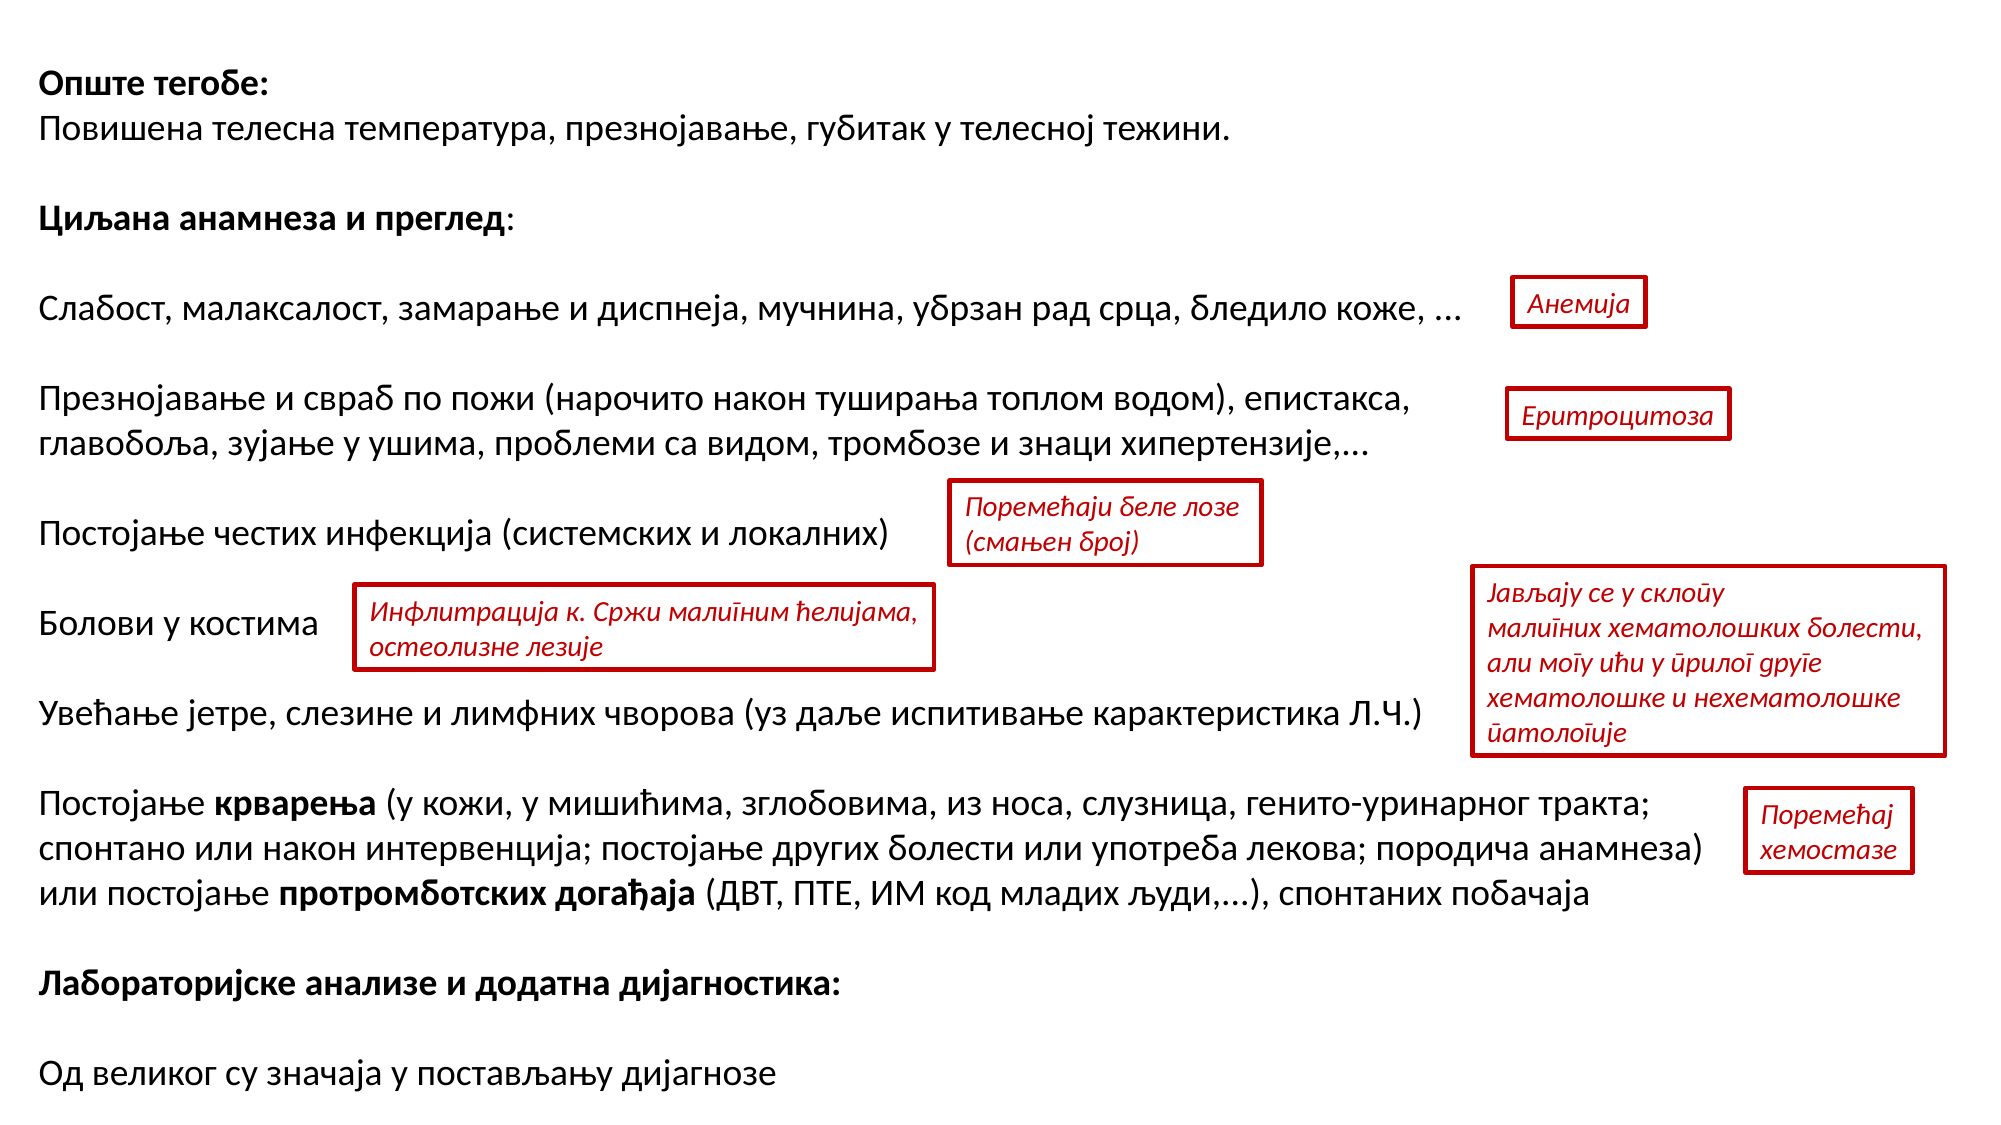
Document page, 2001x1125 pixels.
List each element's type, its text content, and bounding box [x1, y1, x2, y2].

text_box Поремећаји беле лозе (смањен број) [949, 480, 1262, 565]
text_box Инфлитрација к. Сржи малигним ћелијама, остеолизне лезије [354, 584, 935, 670]
text_box Поремећај хемостазе [1745, 788, 1913, 873]
text_box Опште тегобе: Повишена телесна температура, презнојавање, губитак у телесној тежини. Циљана анамнеза и преглед: Слабост, малаксалост, замарање и диспнеја, мучнина, убрзан рад срца, бледило коже, ... Презнојавање и свраб по пожи (нарочито након туширања топлом водом), епистакса, главобоља, зујање у ушима, проблеми са видом, тромбозе и знаци хипертензије,... Постојање честих инфекција (системских и локалних) Болови у костима Увећање јетре, слезине и лимфних чворова (уз даље испитивање карактеристика Л.Ч.) Постојање крварења (у кожи, у мишићима, зглобовима, из носа, слузница, генито-уринарног тракта; спонтано или након интервенција; постојање других болести или употреба лекова; породича анамнеза) или постојање протромботских догађаја (ДВТ, ПТЕ, ИМ код младих људи,...), спонтаних побачаја Лабораторијске анализе и додатна дијагностика: Од великог су значаја у постављању дијагнозе [23, 50, 1775, 1125]
text_box Еритроцитоза [1506, 388, 1730, 439]
text_box Анемија [1512, 277, 1646, 327]
text_box Јављају се у склопу малигних хематолошких болести, али могу ићи у прилог друге хематолошке и нехематолошке патологије [1472, 566, 1946, 756]
